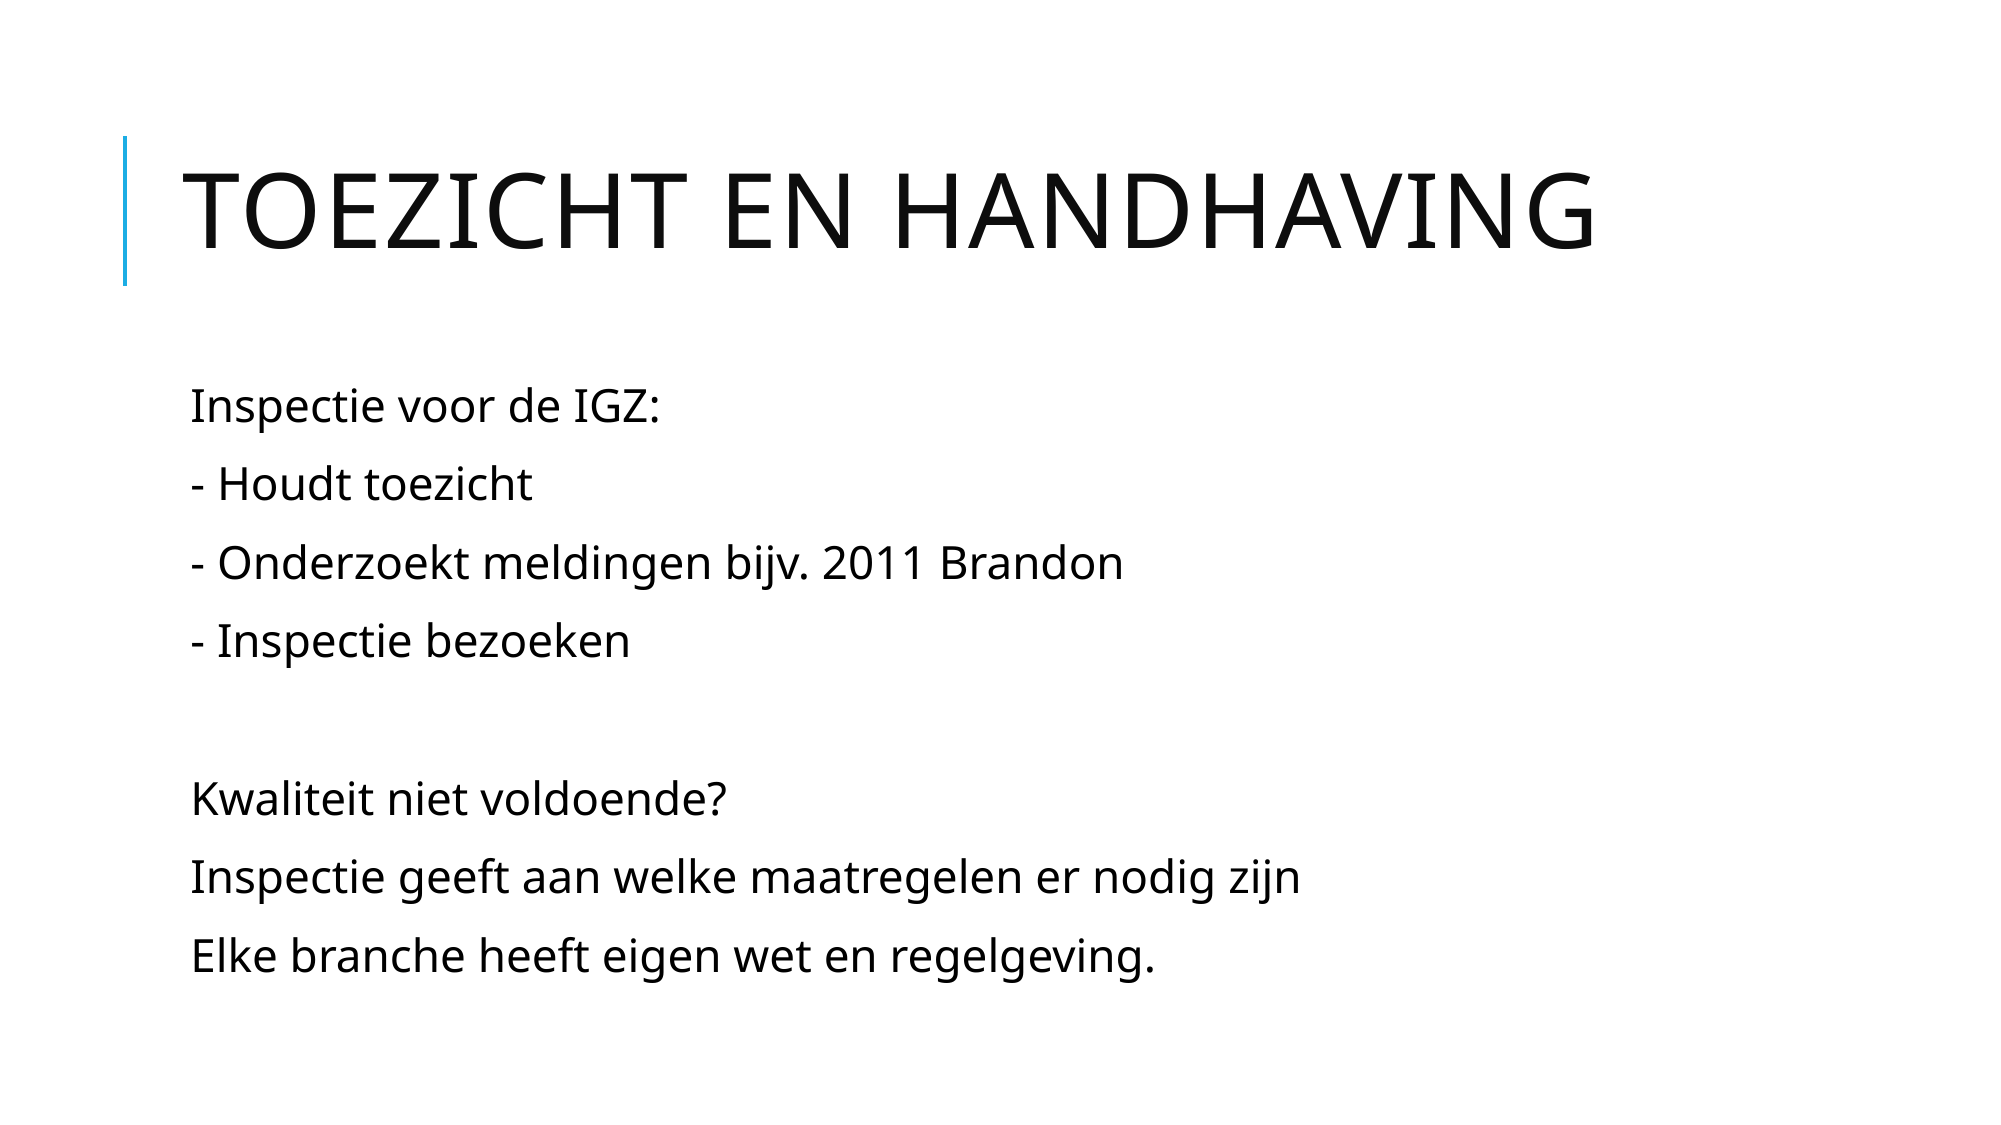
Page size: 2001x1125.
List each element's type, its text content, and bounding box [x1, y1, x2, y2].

list Inspectie voor de IGZ: - Houdt toezicht - Onderzoekt meldingen bijv. 2011 Brandon - Inspectie bezoeken Kwaliteit niet voldoende? Inspectie geeft aan welke maatregelen er nodig zijn Elke branche heeft eigen wet en regelgeving. [168, 375, 1763, 1035]
title Toezicht en handhaving [168, 96, 1763, 342]
